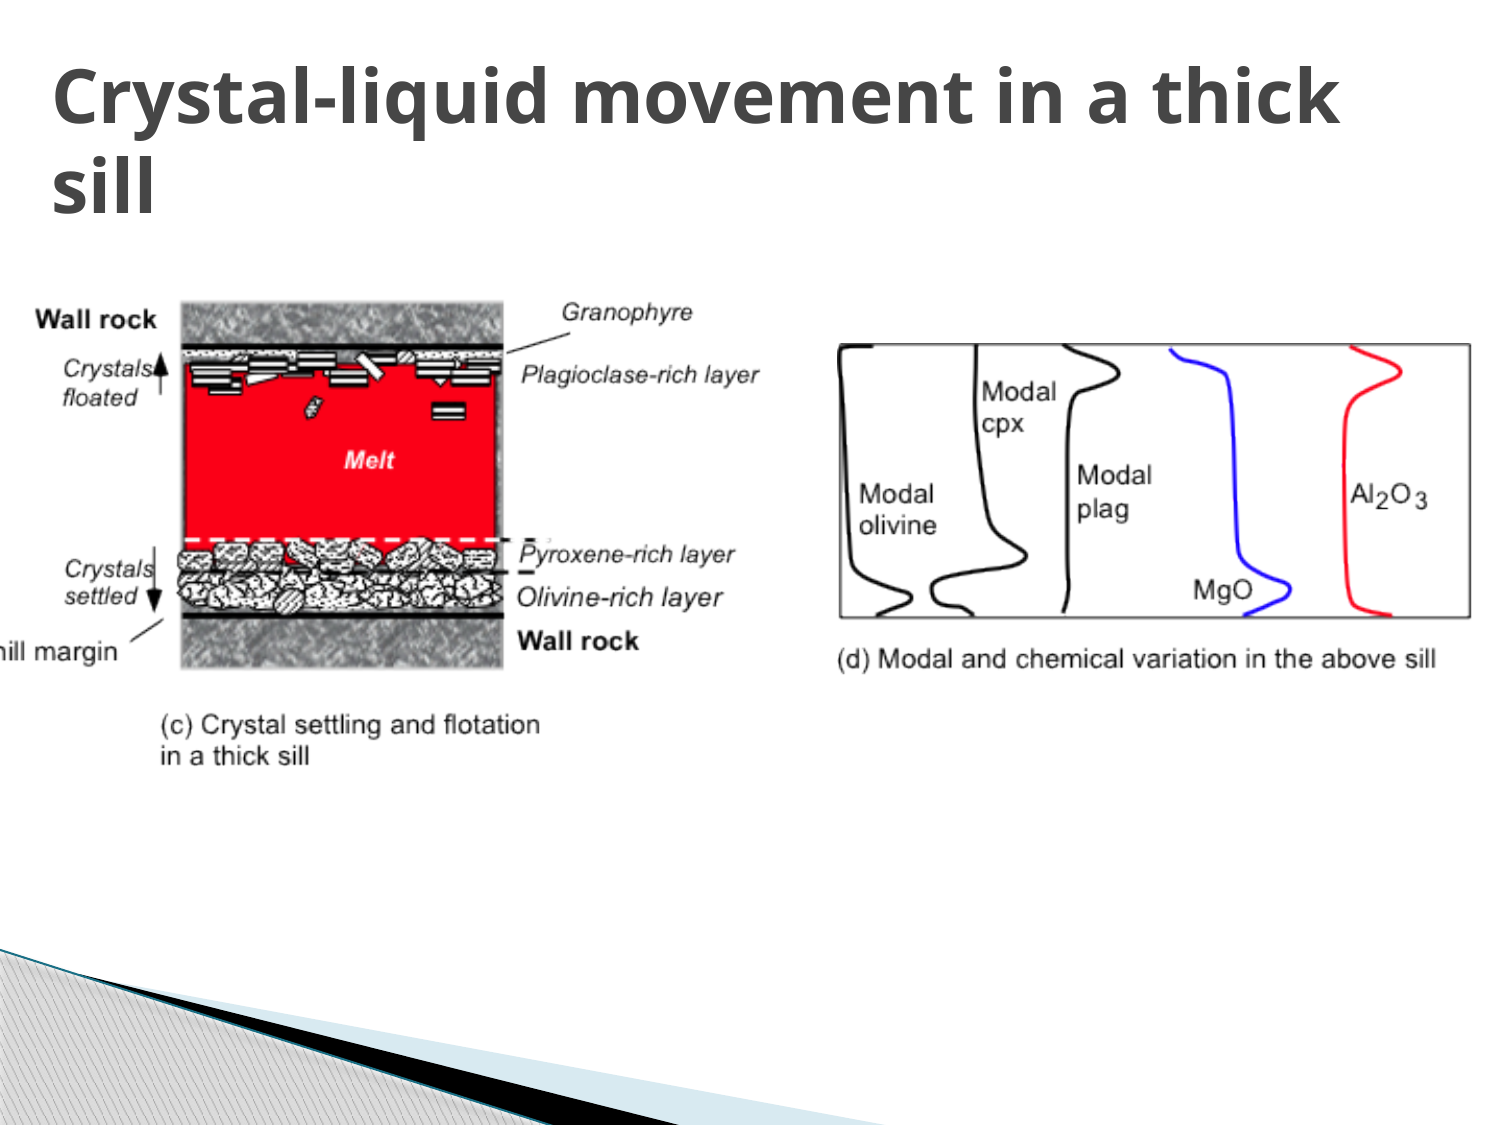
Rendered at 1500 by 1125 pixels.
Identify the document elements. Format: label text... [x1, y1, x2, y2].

title Crystal-liquid movement in a thick sill [36, 45, 1474, 233]
picture [837, 343, 1474, 678]
picture [0, 298, 763, 772]
